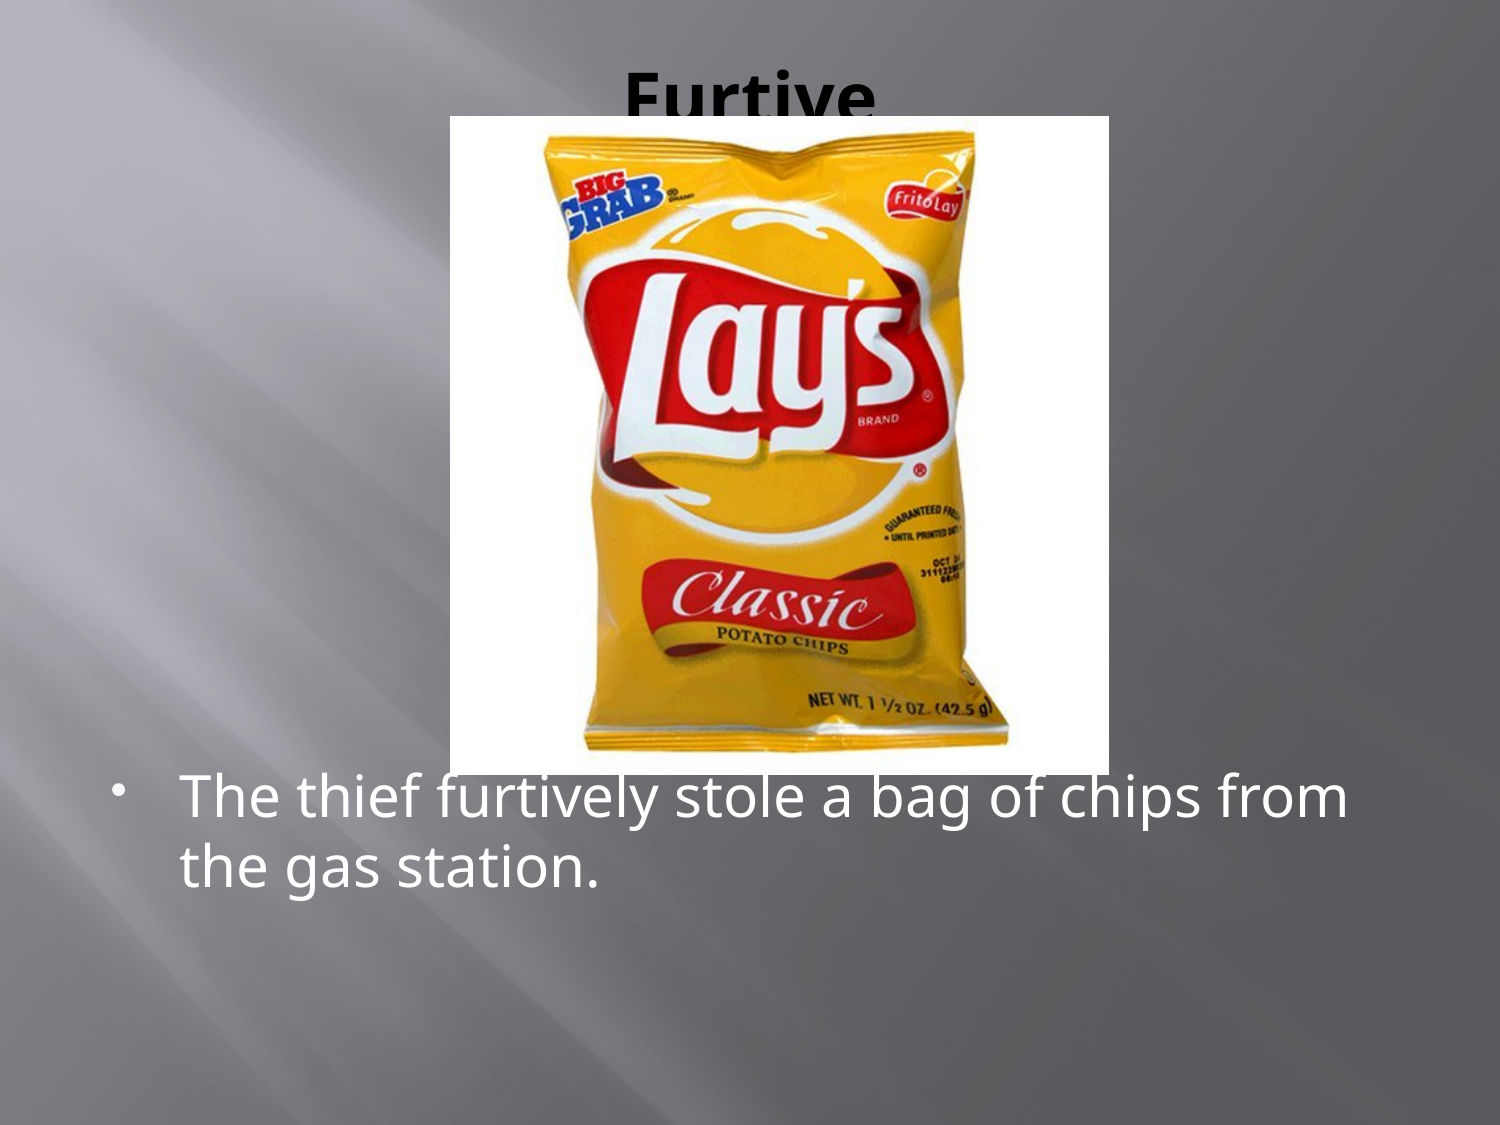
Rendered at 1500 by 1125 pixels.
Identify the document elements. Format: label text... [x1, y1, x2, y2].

title Furtive [75, 45, 1425, 233]
list The thief furtively stole a bag of chips from the gas station. [75, 262, 1425, 1035]
picture [449, 116, 1109, 776]
